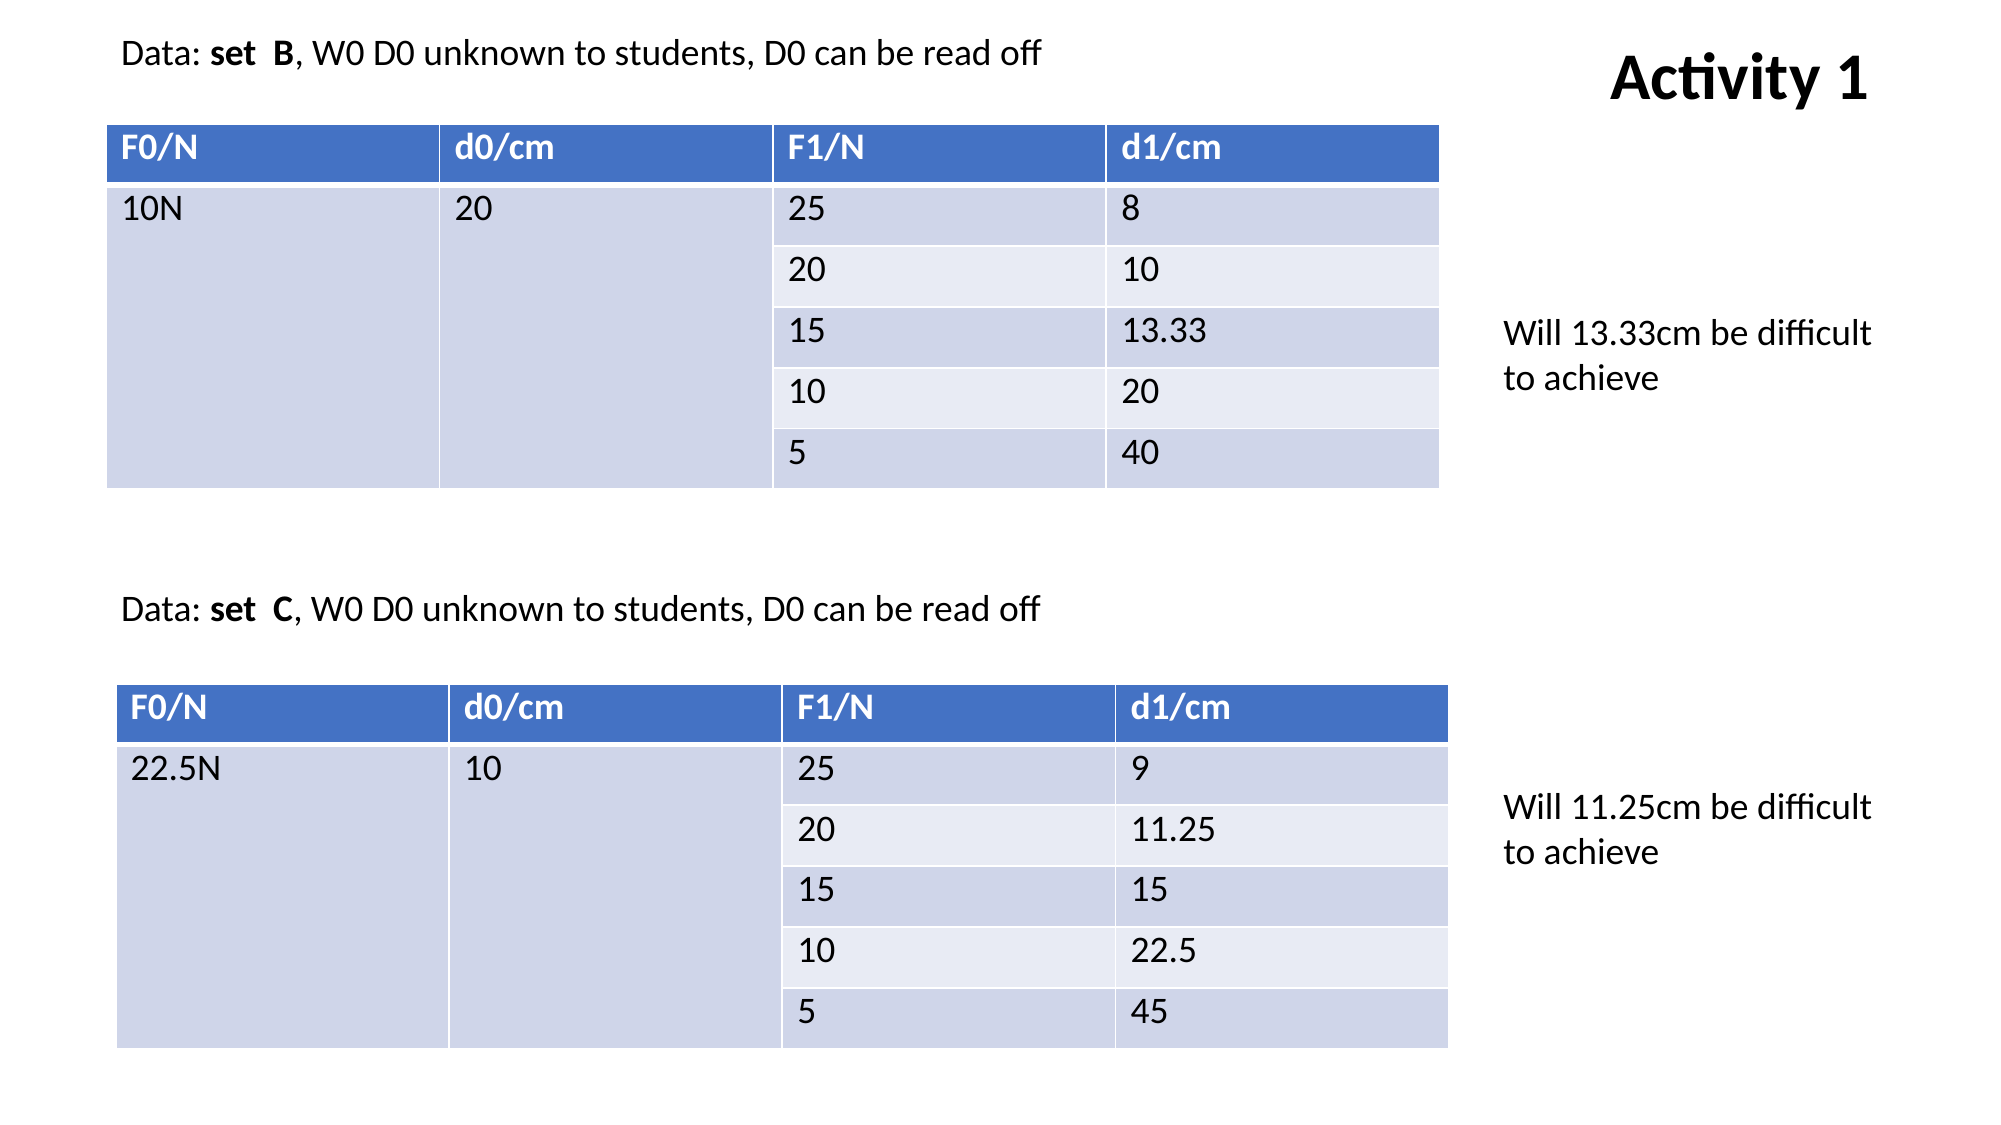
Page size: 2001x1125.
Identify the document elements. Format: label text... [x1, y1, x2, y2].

table_cell 9 [1116, 747, 1448, 804]
table_header F0/N [107, 125, 439, 182]
text_box Will 13.33cm be difficult to achieve [1488, 300, 1917, 406]
table_cell 25 [774, 188, 1105, 245]
table_cell 15 [1116, 867, 1448, 926]
table_cell 40 [1107, 429, 1439, 488]
table_cell 20 [783, 806, 1115, 865]
table_cell 15 [774, 308, 1105, 367]
text_box Will 11.25cm be difficult to achieve [1488, 774, 1917, 880]
table_cell 10 [450, 747, 781, 1048]
table_header F0/N [117, 685, 448, 742]
table_cell 5 [774, 429, 1105, 488]
table_cell 20 [440, 188, 772, 488]
table_cell 5 [783, 989, 1115, 1048]
table_header F1/N [783, 685, 1115, 742]
table_cell 13.33 [1107, 308, 1439, 367]
table_cell 11.25 [1116, 806, 1448, 865]
table_cell 20 [774, 247, 1105, 306]
table_cell 10 [1107, 247, 1439, 306]
table_cell 15 [783, 867, 1115, 926]
text_box Activity 1 [1595, 25, 1917, 121]
table_header d0/cm [450, 685, 781, 742]
table_cell 10 [783, 928, 1115, 987]
table_cell 22.5N [117, 747, 448, 1048]
table_header d1/cm [1107, 125, 1439, 182]
table_header d0/cm [440, 125, 772, 182]
table_cell 20 [1107, 369, 1439, 428]
table_header d1/cm [1116, 685, 1448, 742]
text_box Data: set B, W0 D0 unknown to students, D0 can be read off [106, 20, 1074, 81]
table_cell 22.5 [1116, 928, 1448, 987]
table_cell 10 [774, 369, 1105, 428]
text_box Data: set C, W0 D0 unknown to students, D0 can be read off [106, 576, 1074, 637]
table_cell 25 [783, 747, 1115, 804]
table_cell 10N [107, 188, 439, 488]
table_cell 8 [1107, 188, 1439, 245]
table_cell 45 [1116, 989, 1448, 1048]
table_header F1/N [774, 125, 1105, 182]
